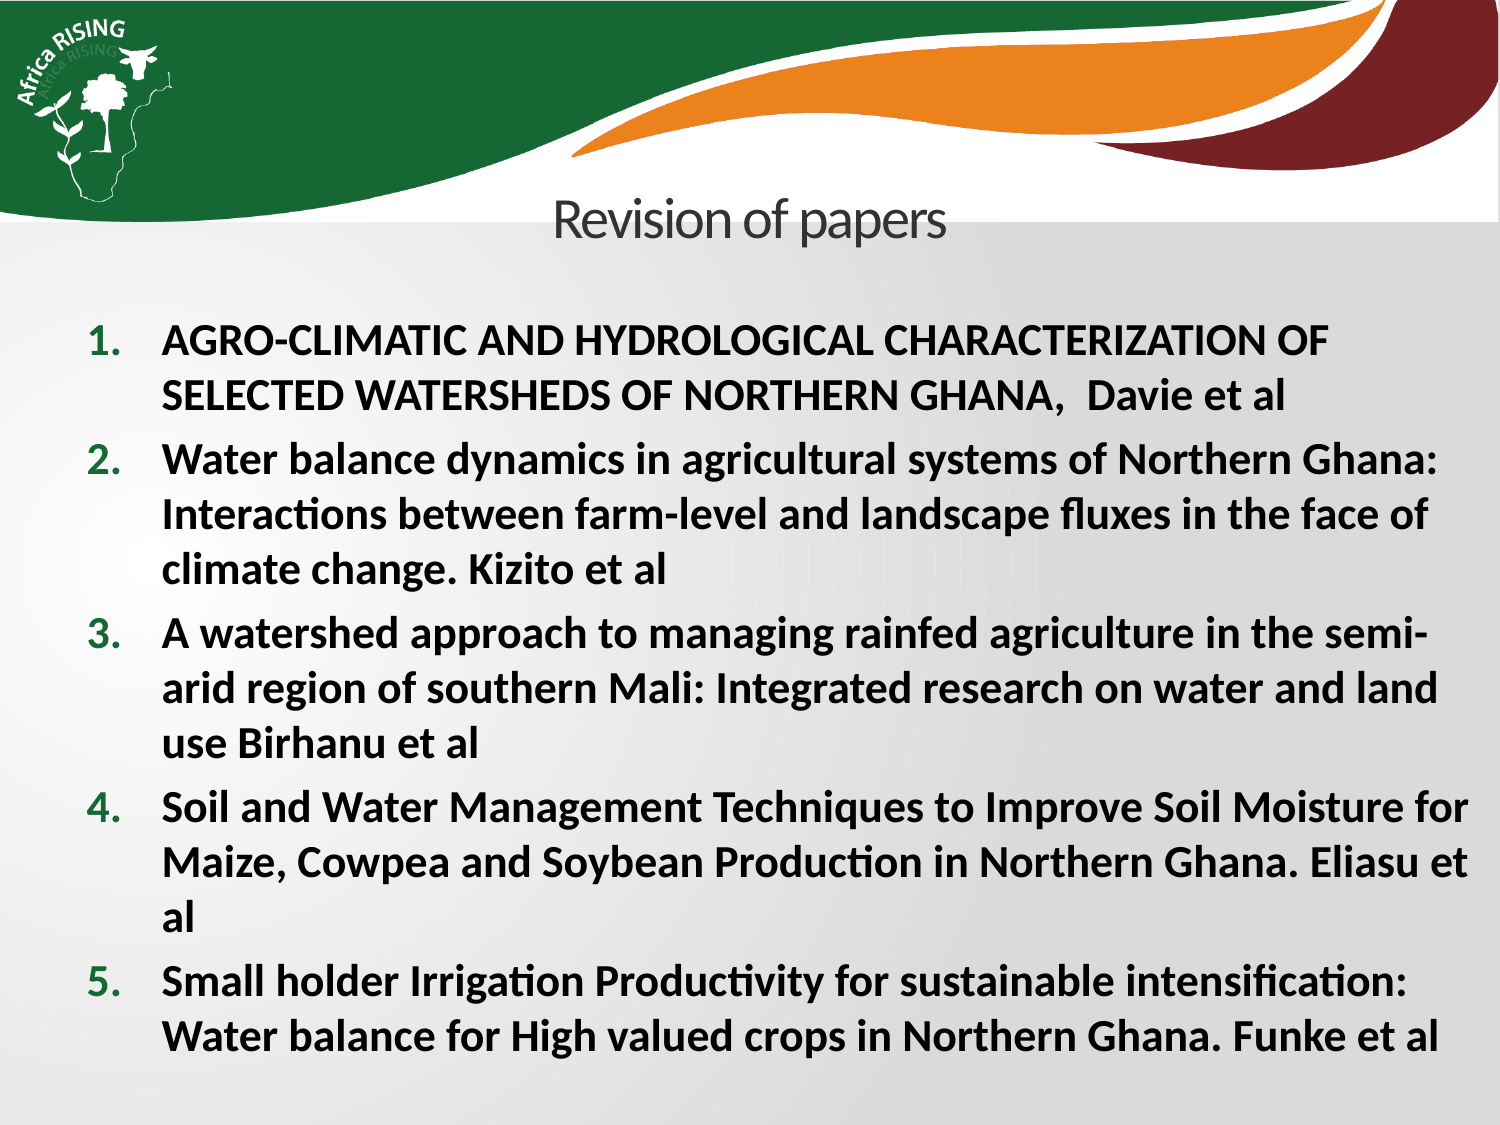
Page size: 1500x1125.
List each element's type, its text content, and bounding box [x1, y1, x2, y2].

title Revision of papers [64, 172, 1436, 268]
picture [0, 0, 1499, 222]
list AGRO-CLIMATIC AND HYDROLOGICAL CHARACTERIZATION OF SELECTED WATERSHEDS OF NORTHERN GHANA, Davie et al Water balance dynamics in agricultural systems of Northern Ghana: Interactions between farm-level and landscape fluxes in the face of climate change. Kizito et al A watershed approach to managing rainfed agriculture in the semi-arid region of southern Mali: Integrated research on water and land use Birhanu et al Soil and Water Management Techniques to Improve Soil Moisture for Maize, Cowpea and Soybean Production in Northern Ghana. Eliasu et al Small holder Irrigation Productivity for sustainable intensification: Water balance for High valued crops in Northern Ghana. Funke et al [53, 302, 1500, 1094]
